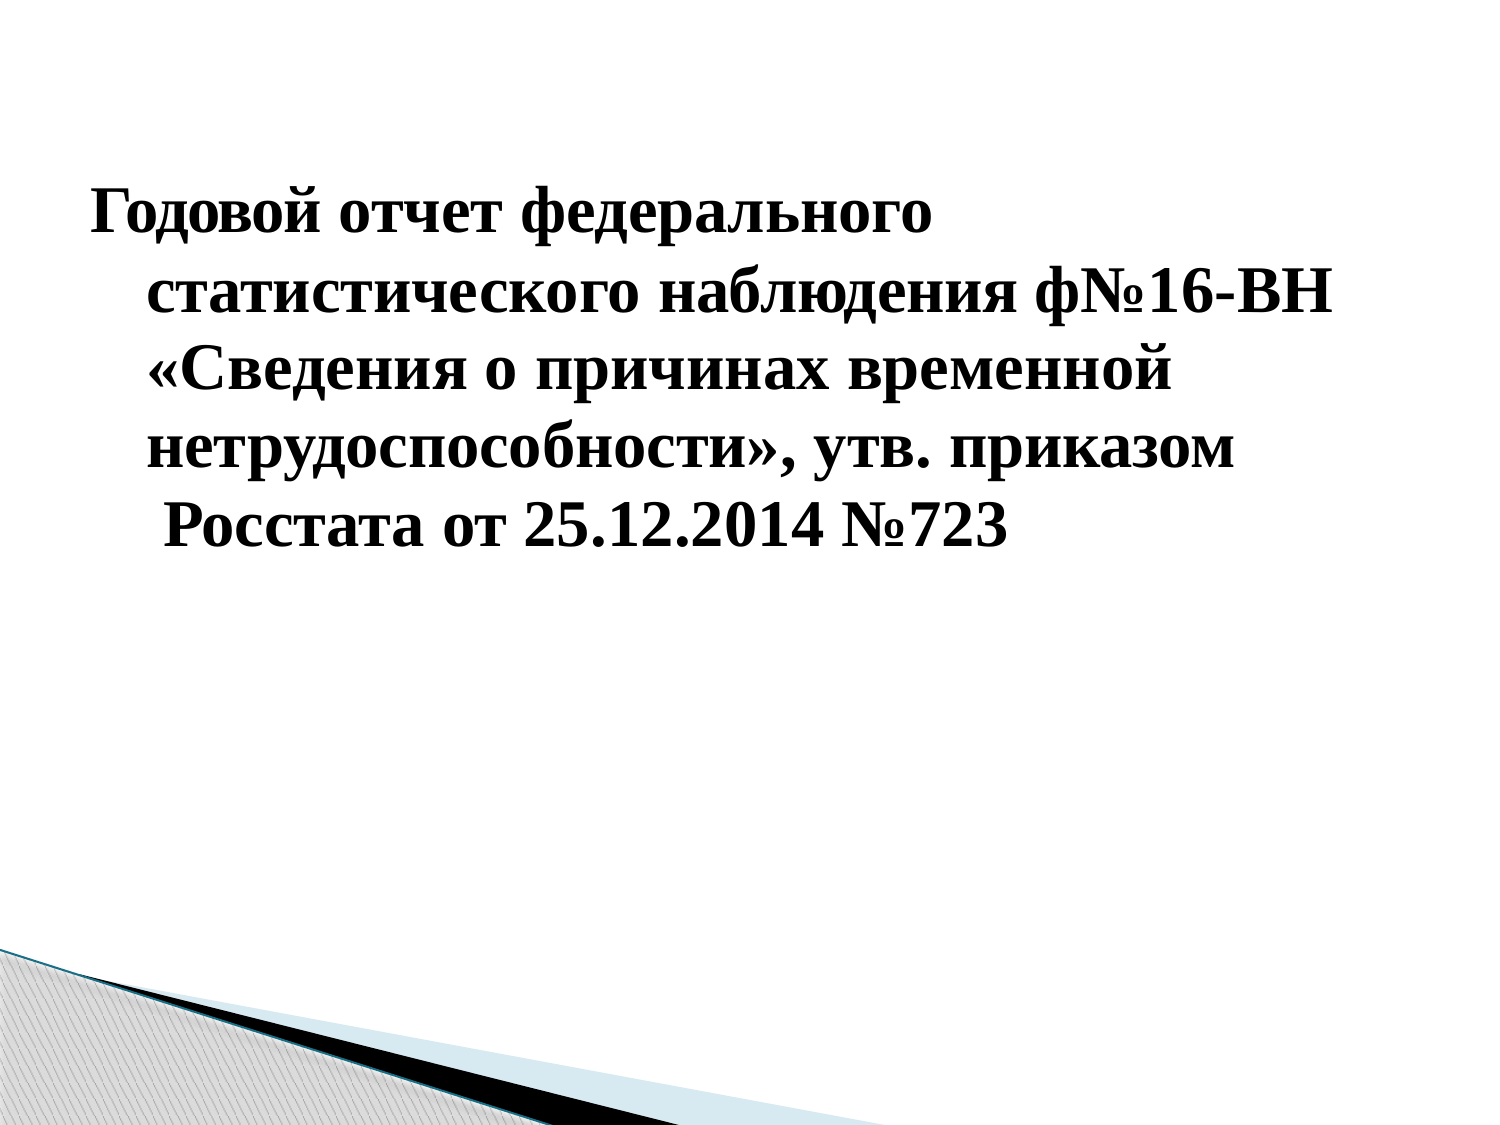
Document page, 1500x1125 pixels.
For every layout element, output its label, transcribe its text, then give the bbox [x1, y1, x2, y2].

text_box Годовой отчет федерального статистического наблюдения ф№16-ВН «Сведения о причинах временной нетрудоспособности», утв. приказом Росстата от 25.12.2014 №723 [87, 164, 1344, 562]
